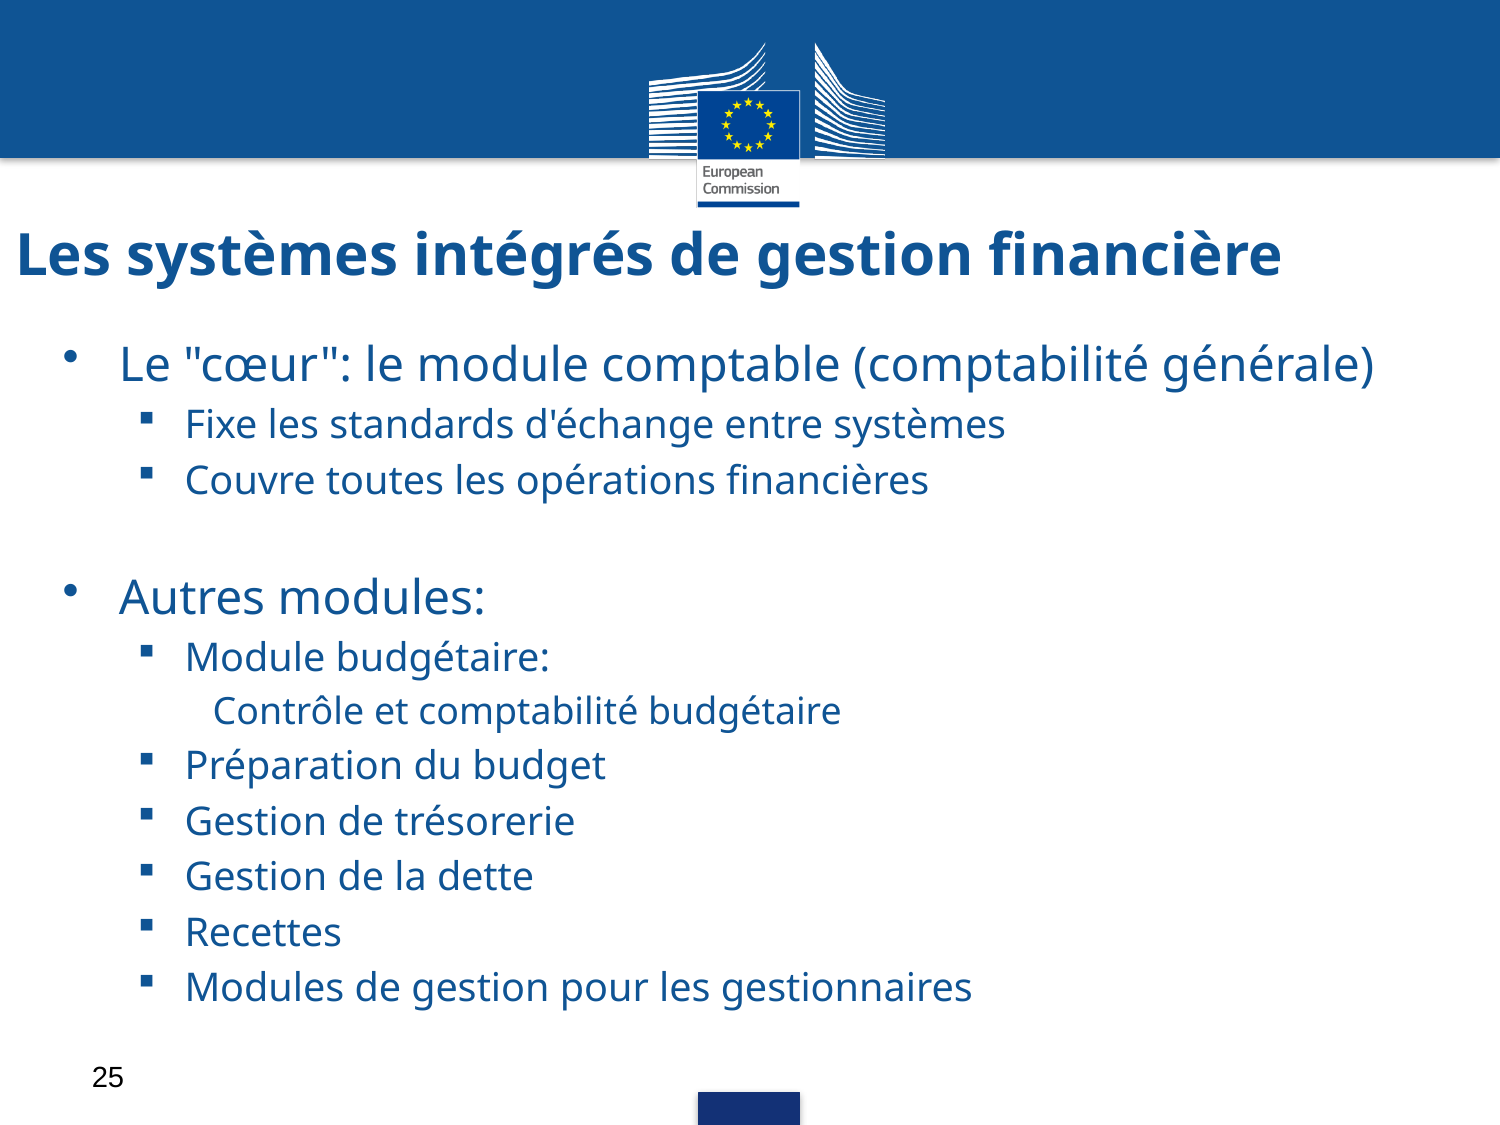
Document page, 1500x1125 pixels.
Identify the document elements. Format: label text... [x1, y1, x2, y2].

list Le "cœur": le module comptable (comptabilité générale) Fixe les standards d'échange entre systèmes Couvre toutes les opérations financières Autres modules: Module budgétaire: Contrôle et comptabilité budgétaire Préparation du budget Gestion de trésorerie Gestion de la dette Recettes Modules de gestion pour les gestionnaires [47, 326, 1500, 1000]
picture [649, 42, 885, 140]
slide_number 25 [76, 1022, 553, 1102]
title Les systèmes intégrés de gestion financière [0, 140, 1500, 364]
